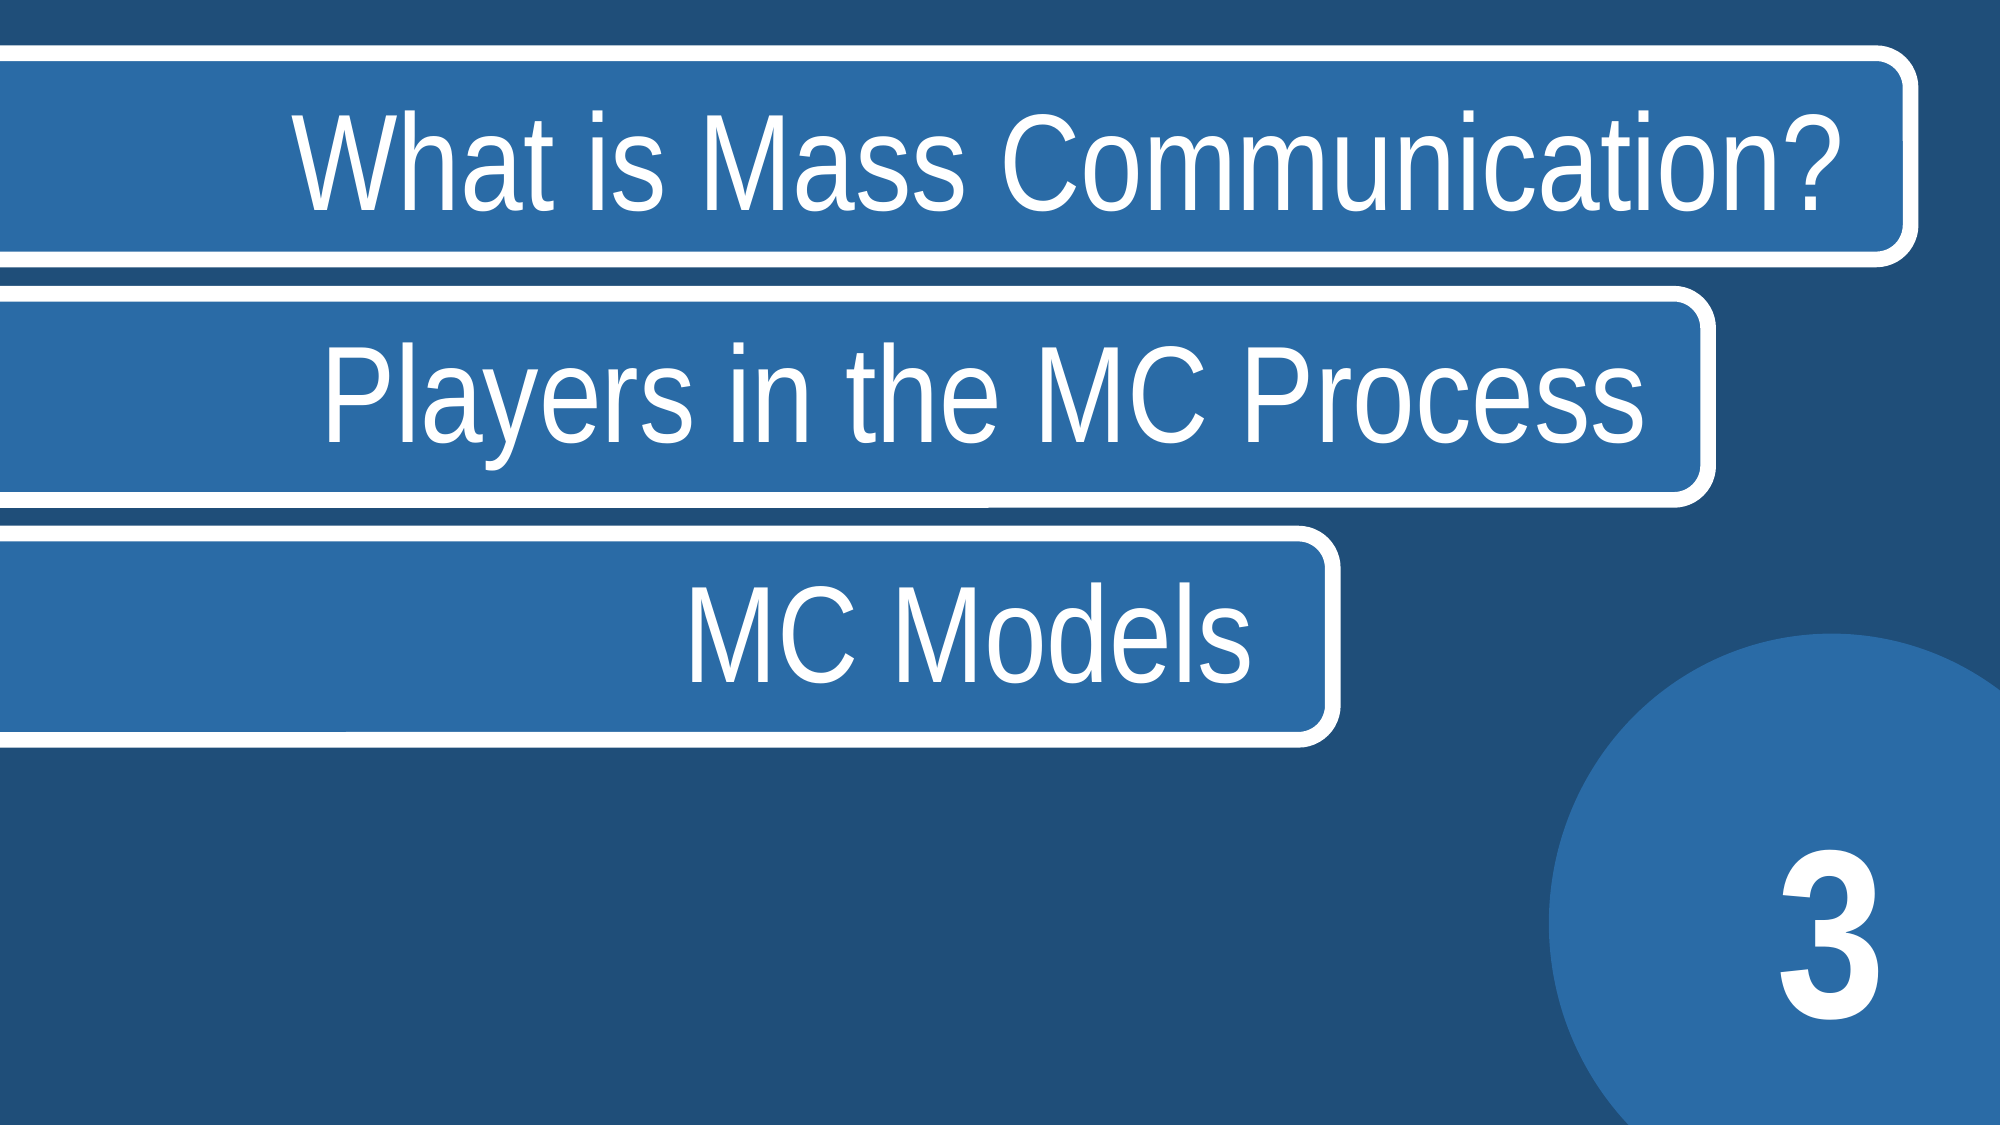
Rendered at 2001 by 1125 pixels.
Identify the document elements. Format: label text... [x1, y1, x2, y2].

text_box What is Mass Communication? [276, 65, 2000, 246]
text_box [0, 292, 1710, 501]
text_box Players in the MC Process [0, 297, 1664, 477]
text_box [0, 52, 1905, 261]
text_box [1548, 633, 2000, 1125]
text_box [0, 532, 1334, 741]
text_box MC Models [0, 537, 1269, 717]
